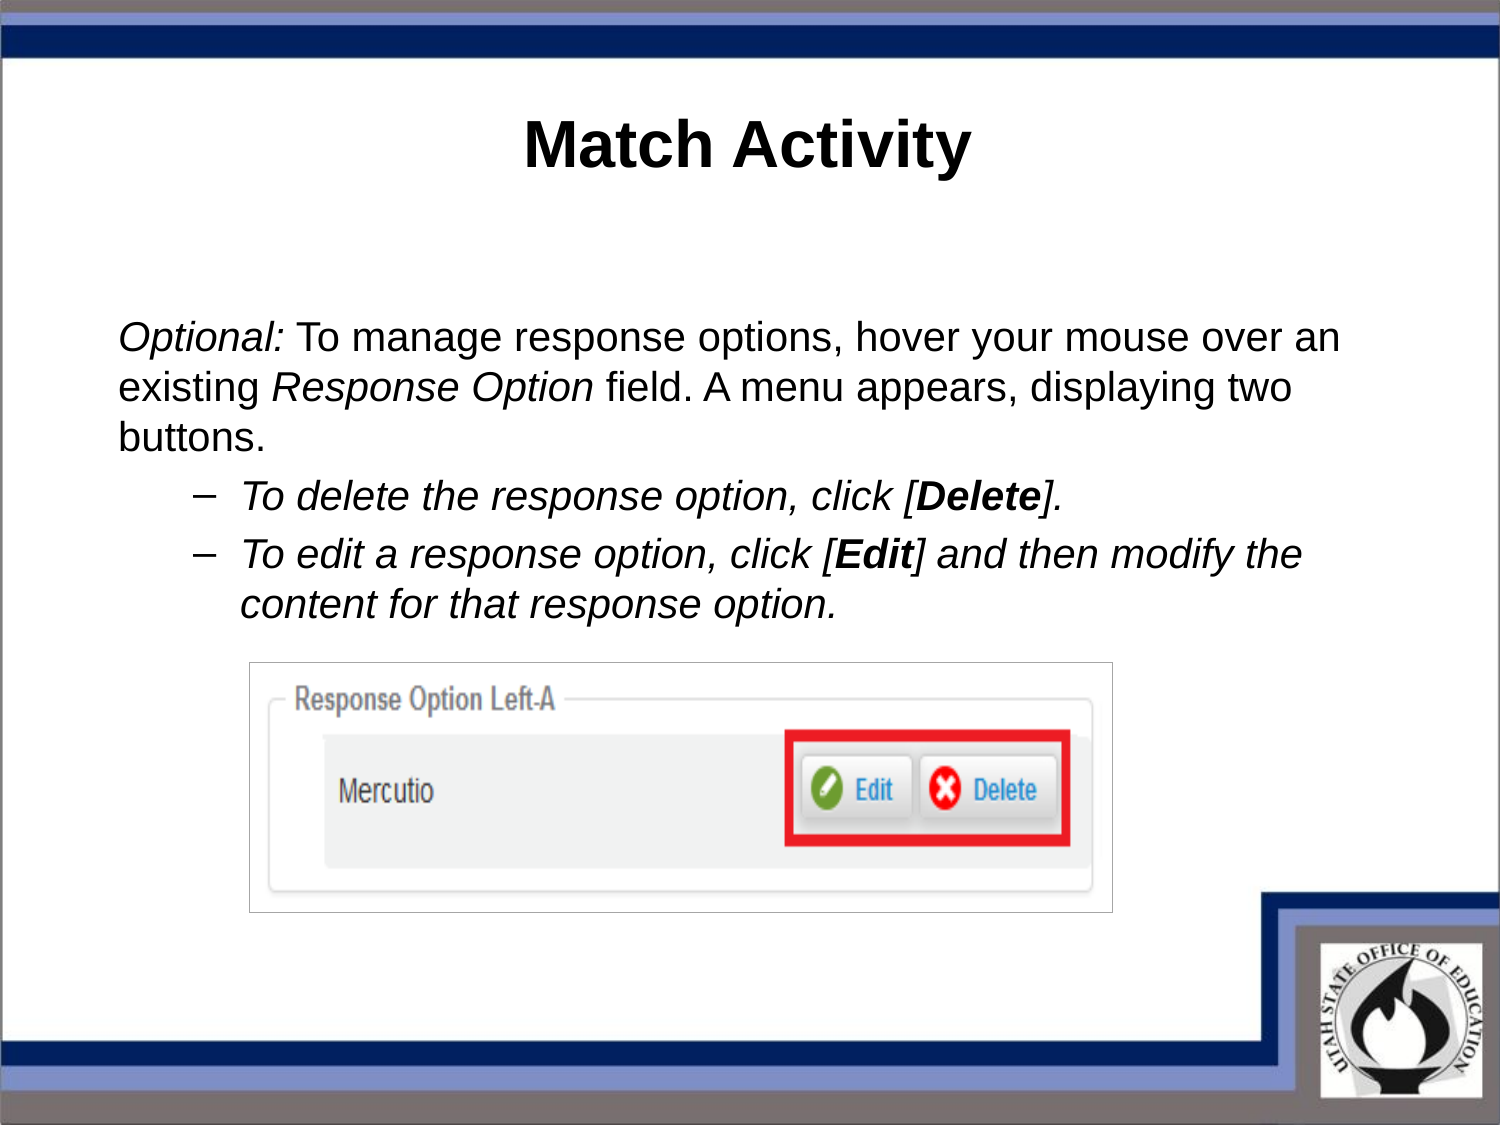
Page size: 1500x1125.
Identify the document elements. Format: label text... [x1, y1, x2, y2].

list Optional: To manage response options, hover your mouse over an existing Response Option field. A menu appears, displaying two buttons. To delete the response option, click [Delete]. To edit a response option, click [Edit] and then modify the content for that response option. [103, 302, 1397, 838]
title Match Activity [100, 93, 1395, 187]
picture [0, 0, 1500, 1125]
